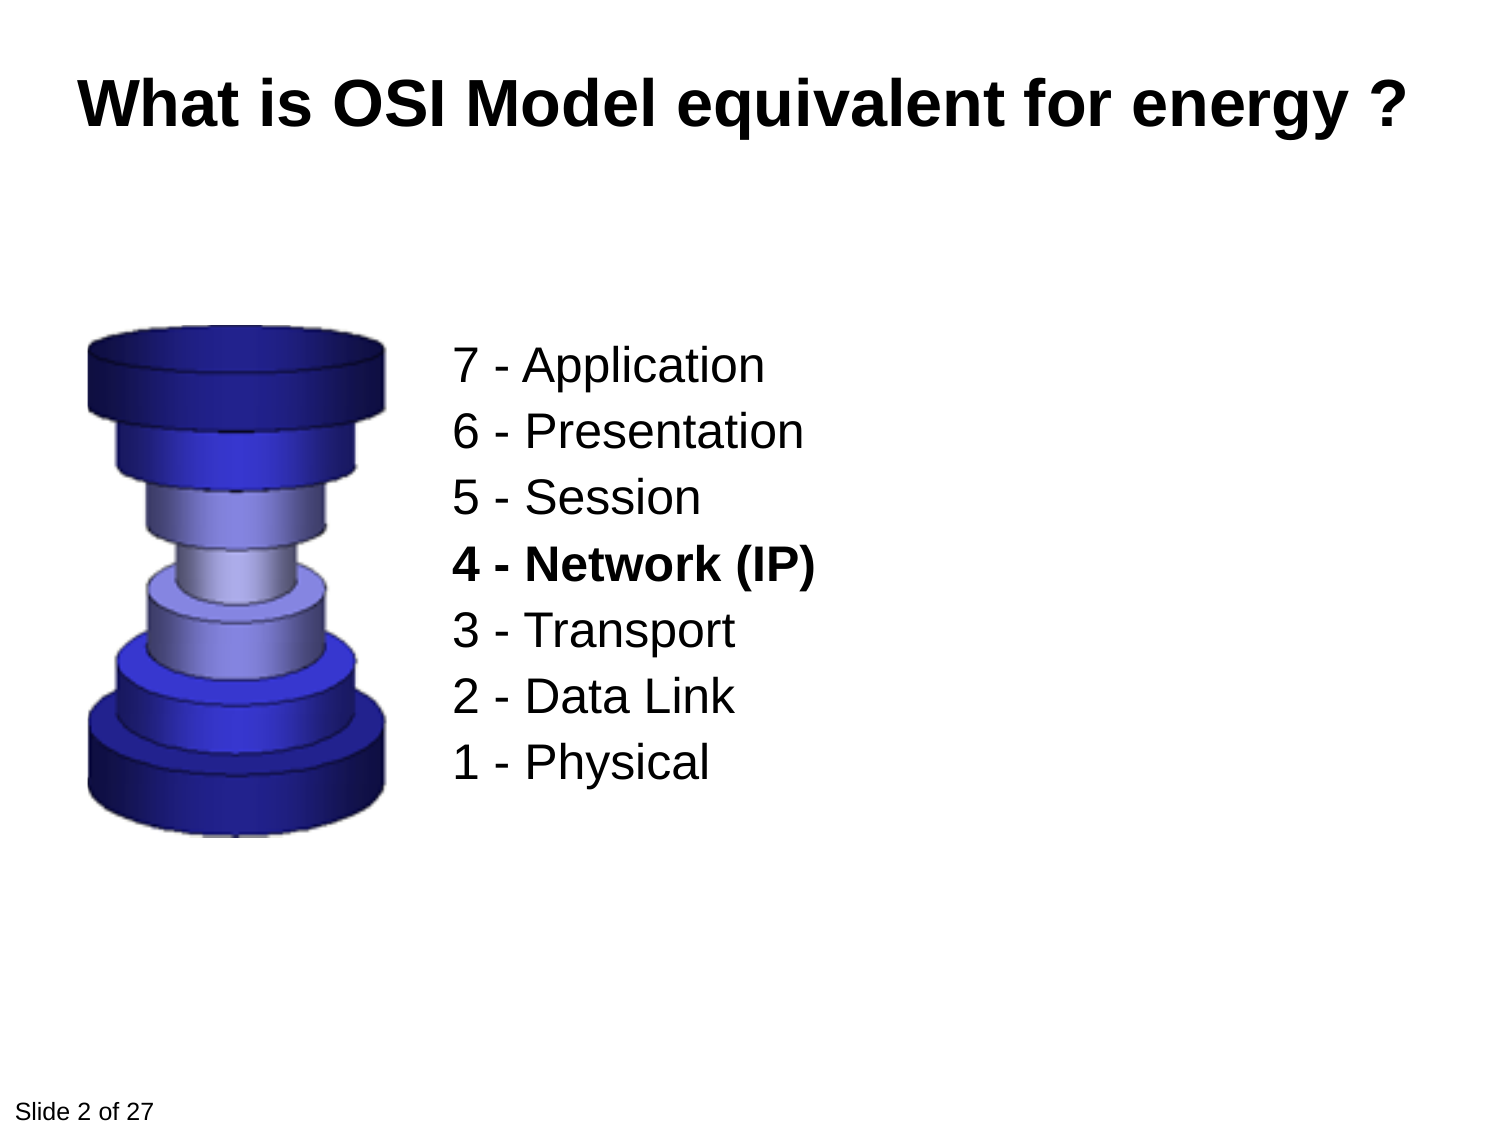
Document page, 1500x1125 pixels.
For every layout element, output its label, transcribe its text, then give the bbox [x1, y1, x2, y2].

title What is OSI Model equivalent for energy ? [37, 37, 1450, 175]
picture [87, 325, 388, 838]
text_box 7 - Application 6 - Presentation 5 - Session 4 - Network (IP) 3 - Transport 2 - Data Link 1 - Physical [437, 324, 1025, 864]
